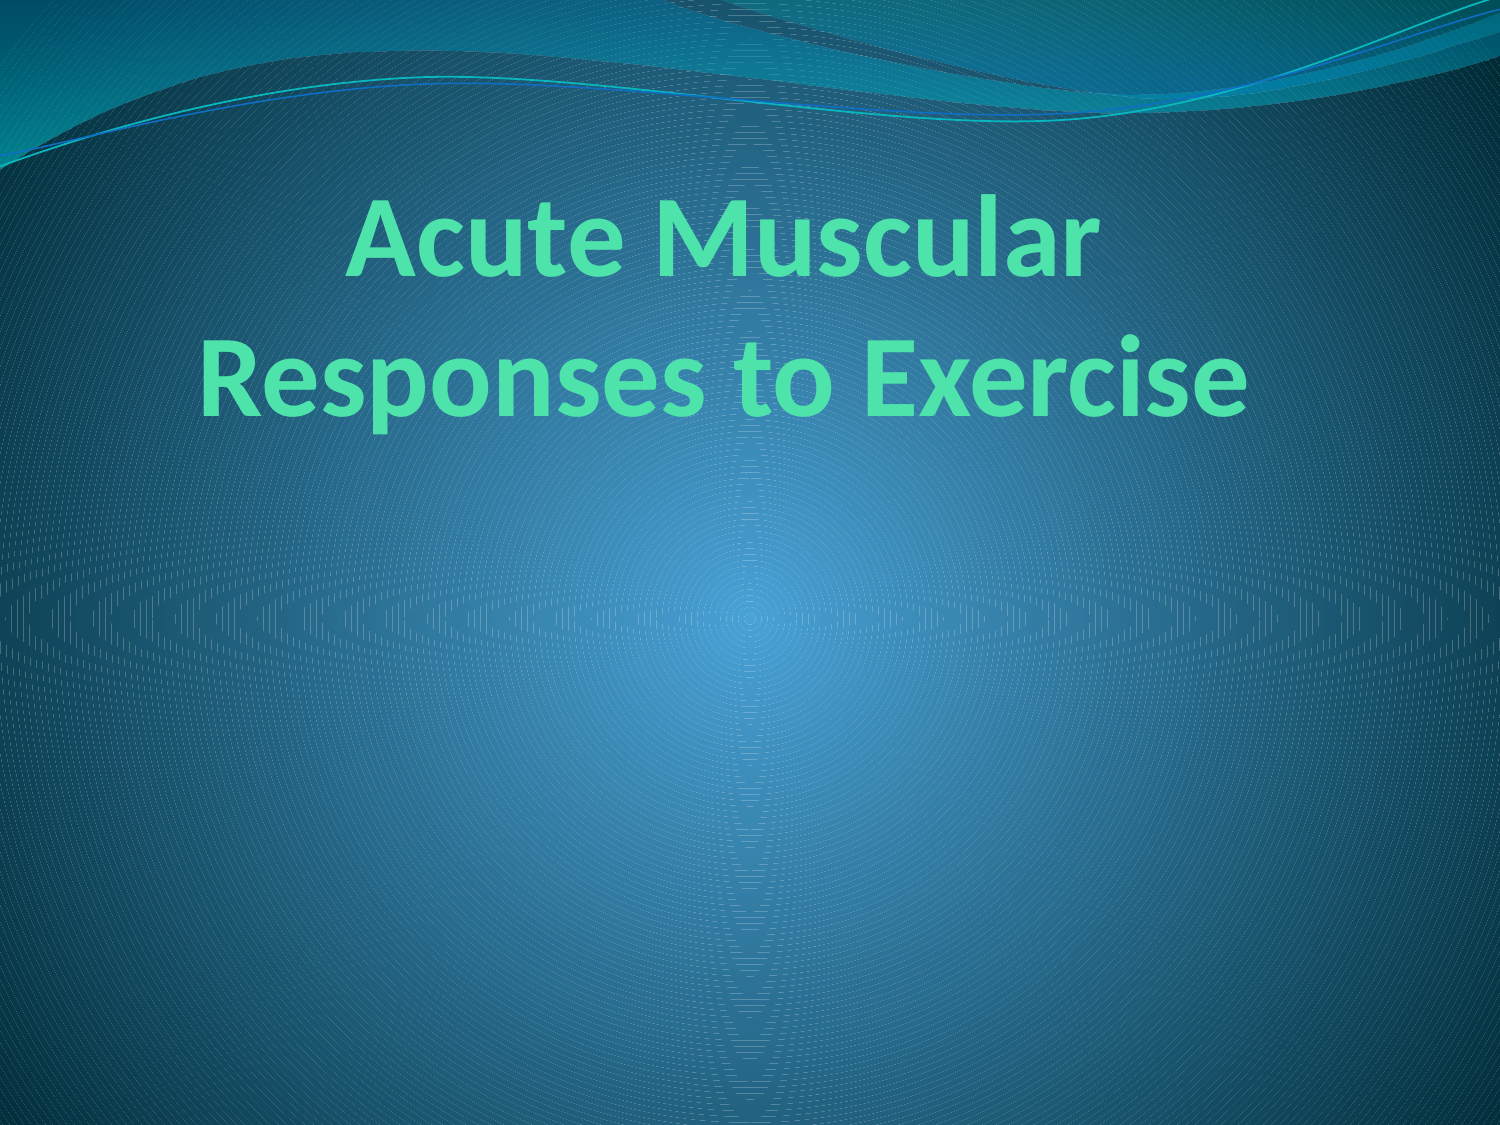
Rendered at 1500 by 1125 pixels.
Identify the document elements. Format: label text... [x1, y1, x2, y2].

title Acute Muscular Responses to Exercise [86, 216, 1362, 440]
